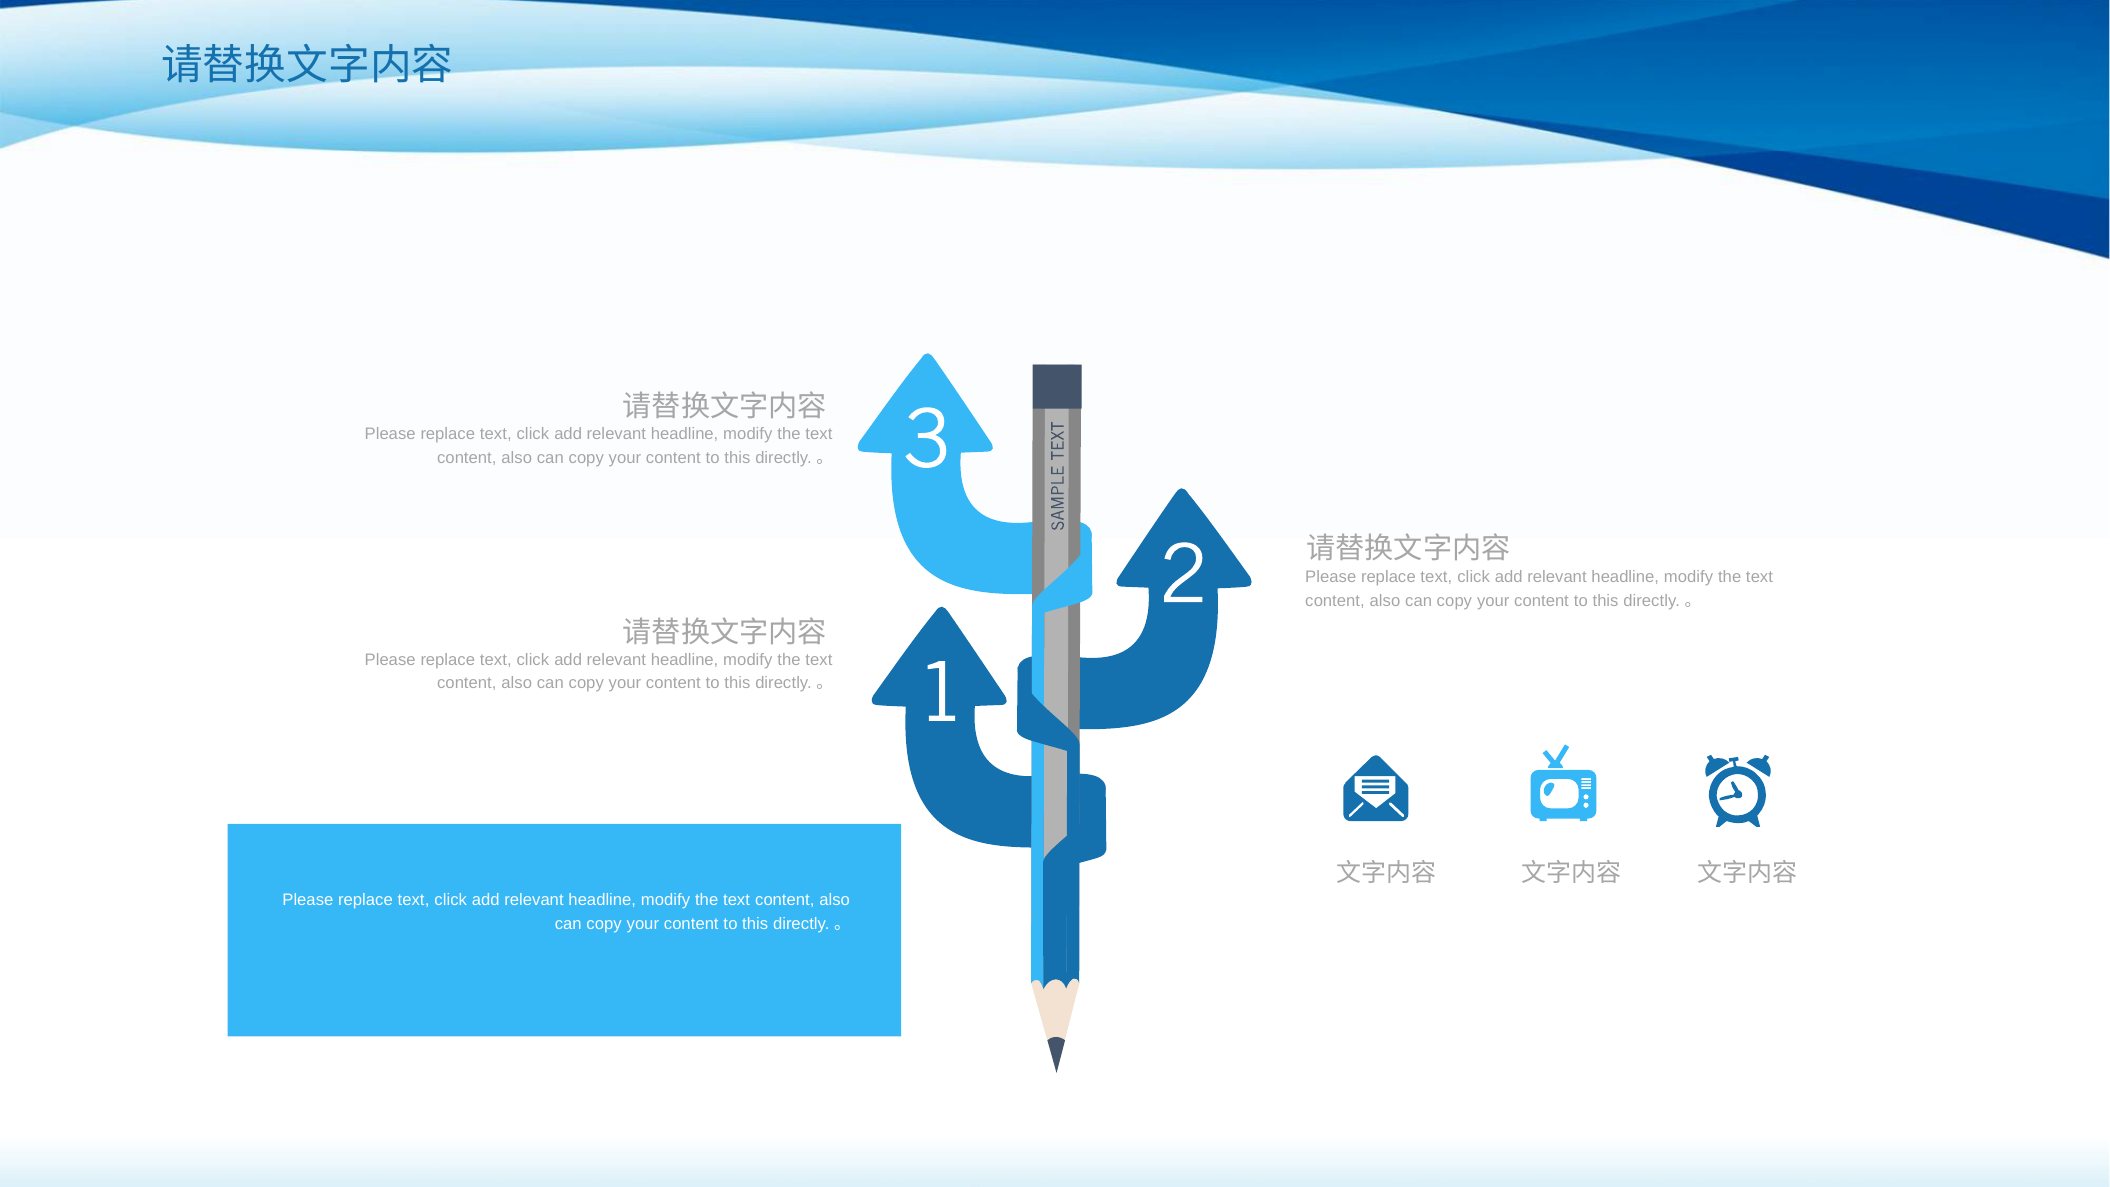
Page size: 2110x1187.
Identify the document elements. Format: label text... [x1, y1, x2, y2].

picture [0, 0, 2110, 1187]
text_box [854, 350, 1255, 1073]
text_box 文字内容 [1678, 842, 1816, 894]
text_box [227, 823, 902, 1037]
text_box [1530, 744, 1597, 822]
text_box [1705, 754, 1766, 827]
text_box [323, 598, 848, 699]
text_box 文字内容 [1317, 842, 1455, 894]
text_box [1290, 514, 1816, 617]
text_box 请替换文字内容 [145, 22, 500, 94]
text_box 文字内容 [1503, 842, 1640, 894]
text_box [1343, 755, 1409, 822]
text_box [1746, 754, 1771, 777]
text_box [323, 372, 848, 474]
